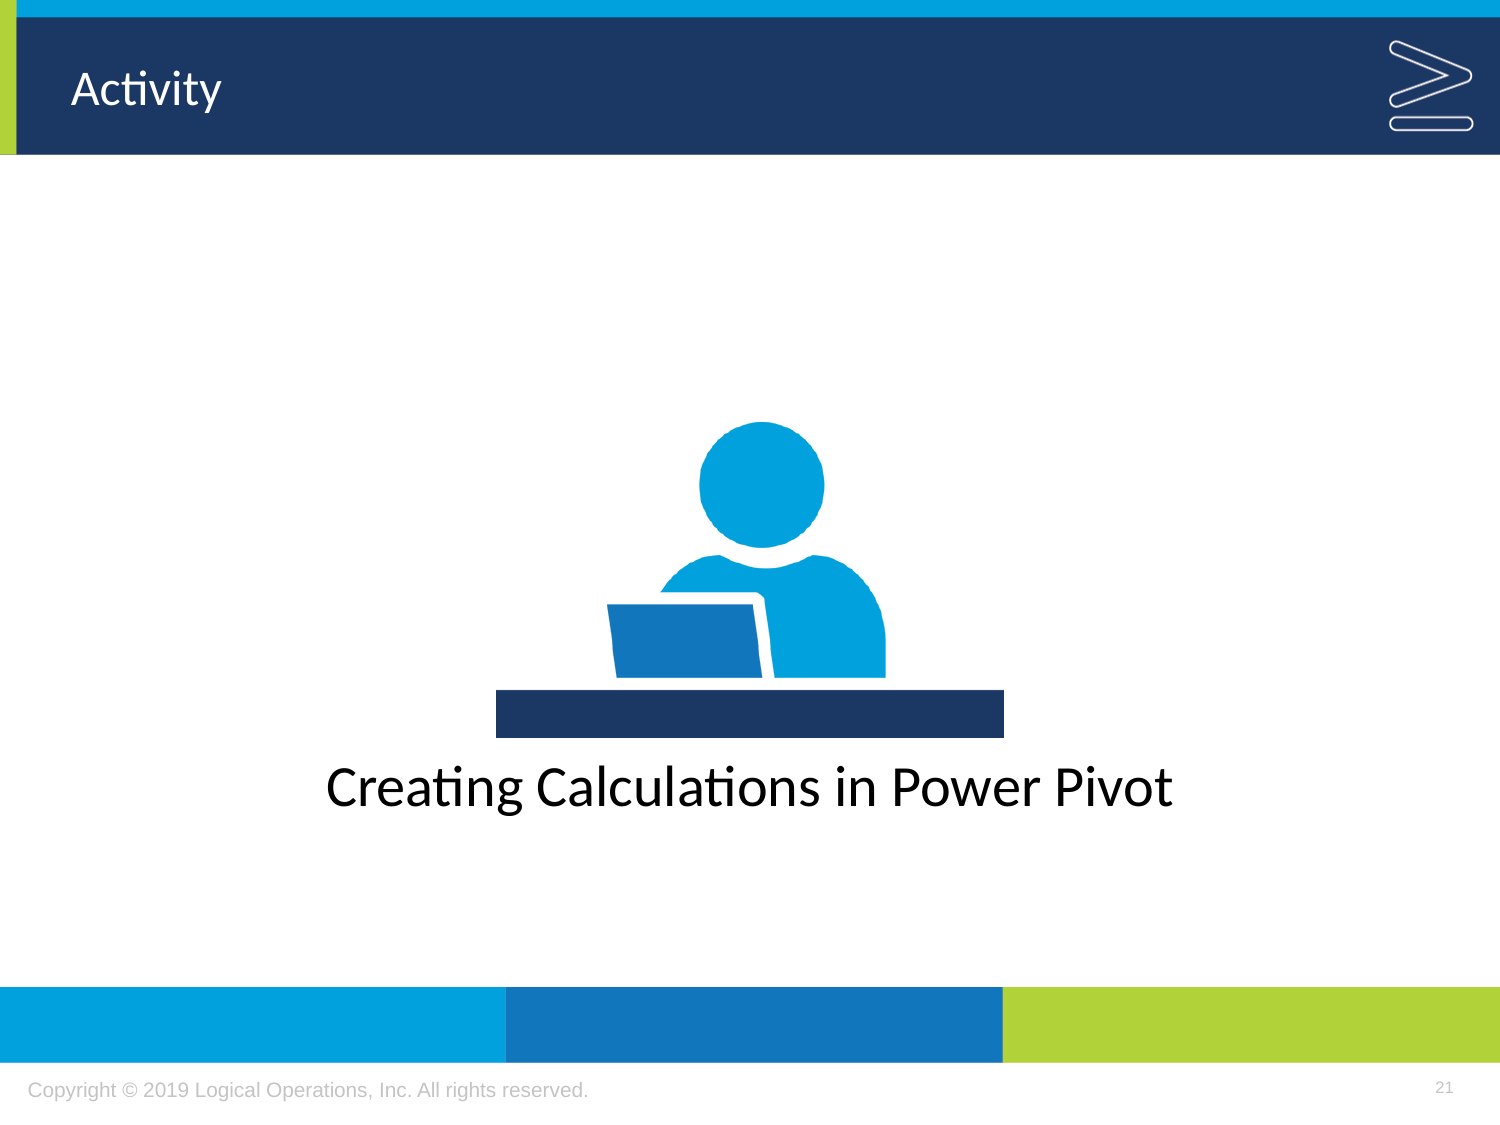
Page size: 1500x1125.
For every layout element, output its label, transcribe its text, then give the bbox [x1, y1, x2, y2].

picture [0, 0, 1500, 155]
picture [496, 422, 1004, 738]
slide_number 21 [1118, 1057, 1469, 1118]
list Creating Calculations in Power Pivot [93, 740, 1407, 841]
picture [506, 987, 1500, 1063]
